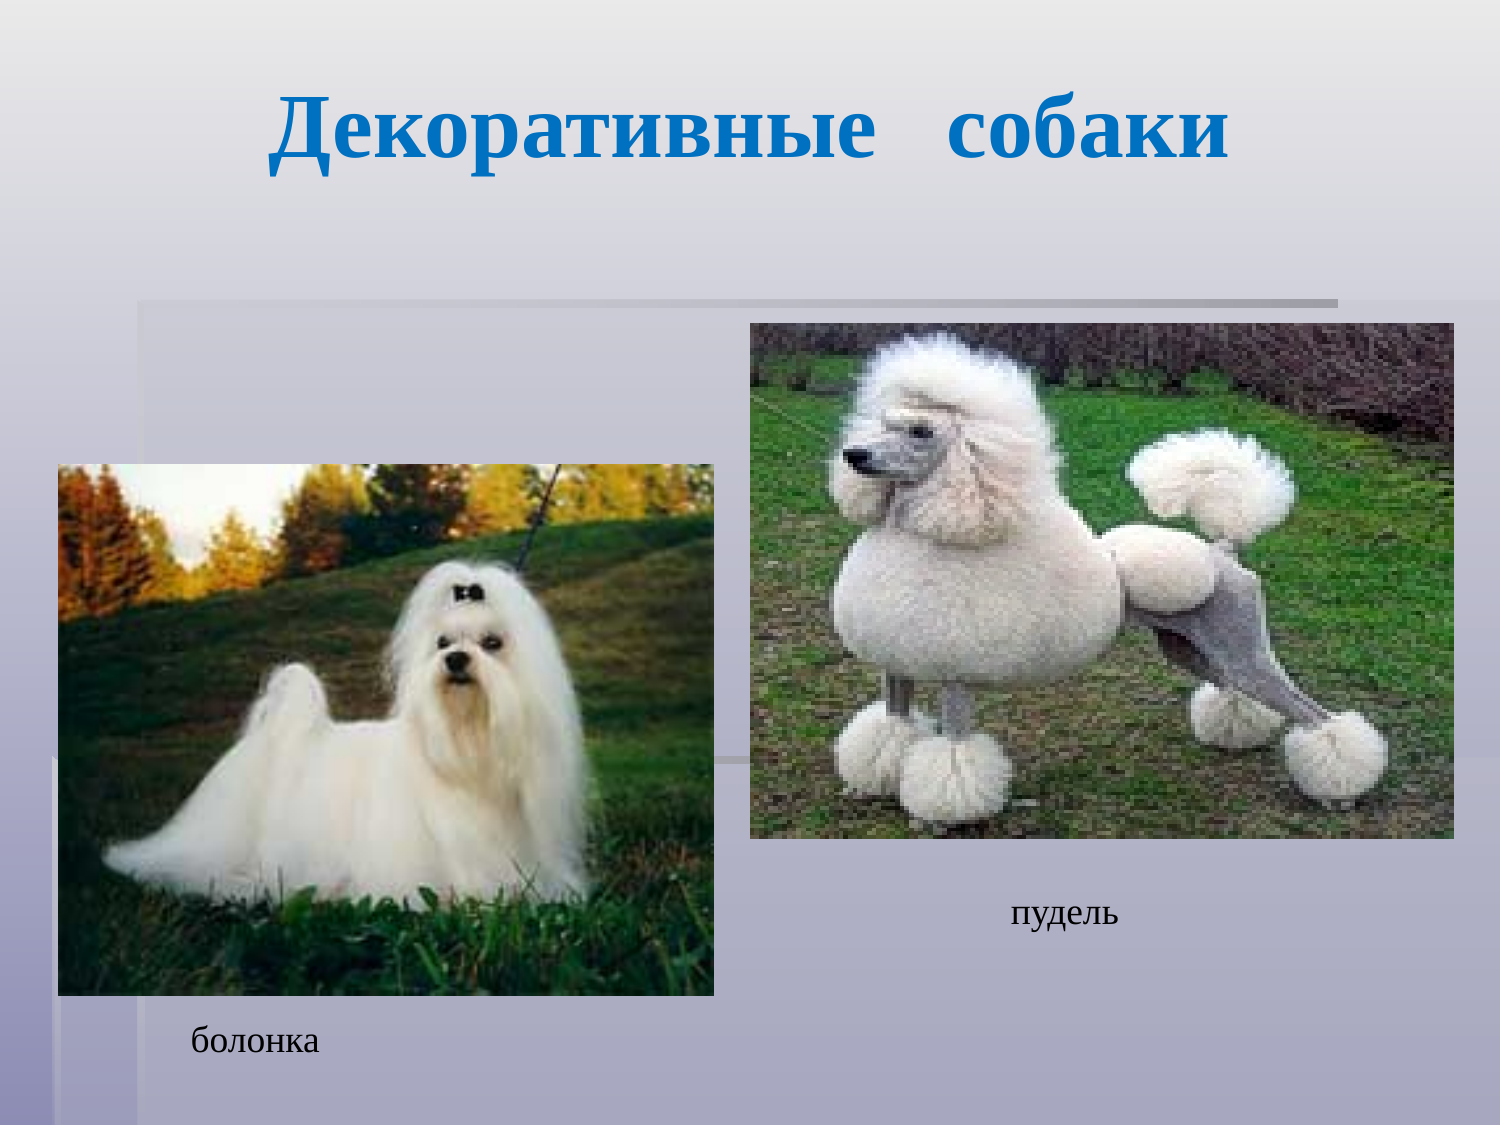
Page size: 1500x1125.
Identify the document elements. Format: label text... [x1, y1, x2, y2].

picture [749, 323, 1454, 840]
text_box пудель [996, 879, 1289, 940]
text_box Декоративные собаки [58, 58, 1442, 184]
picture [58, 464, 714, 997]
text_box болонка [175, 1007, 351, 1068]
